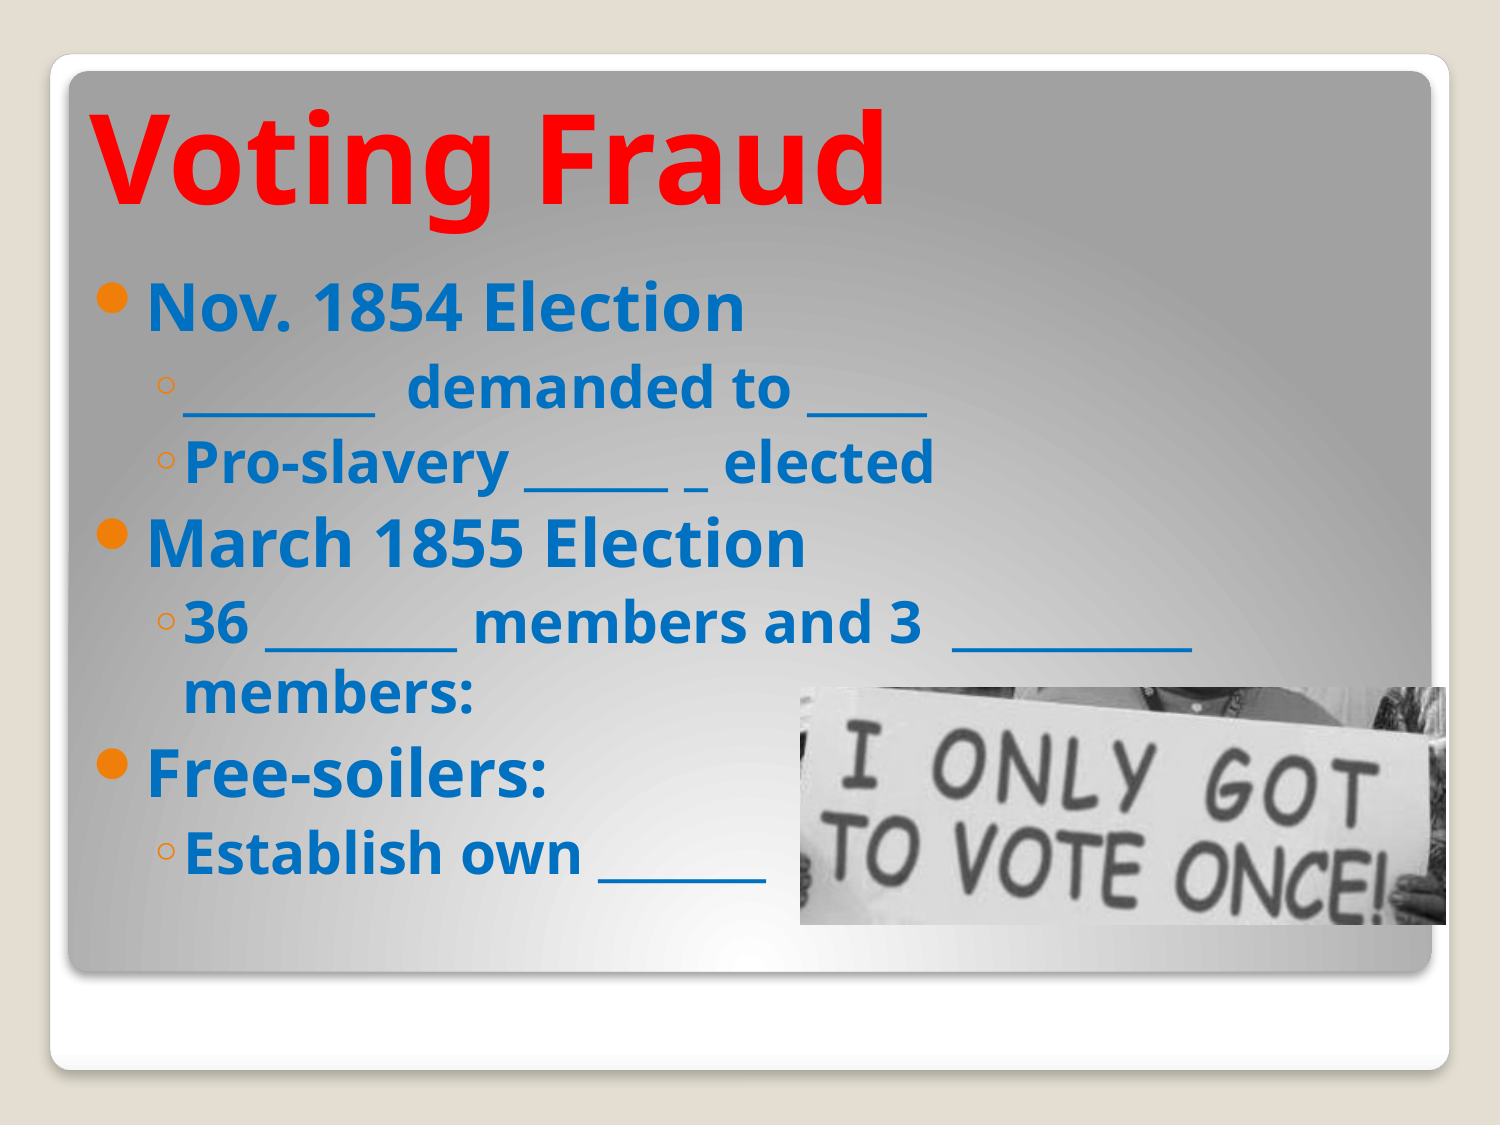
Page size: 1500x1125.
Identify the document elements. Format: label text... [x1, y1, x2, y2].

list Nov. 1854 Election ________ demanded to _____ Pro-slavery ______ _ elected March 1855 Election 36 ________ members and 3 __________ members: Free-soilers: Establish own _______ [62, 249, 1413, 1033]
picture [799, 687, 1447, 926]
title Voting Fraud [75, 62, 1425, 238]
